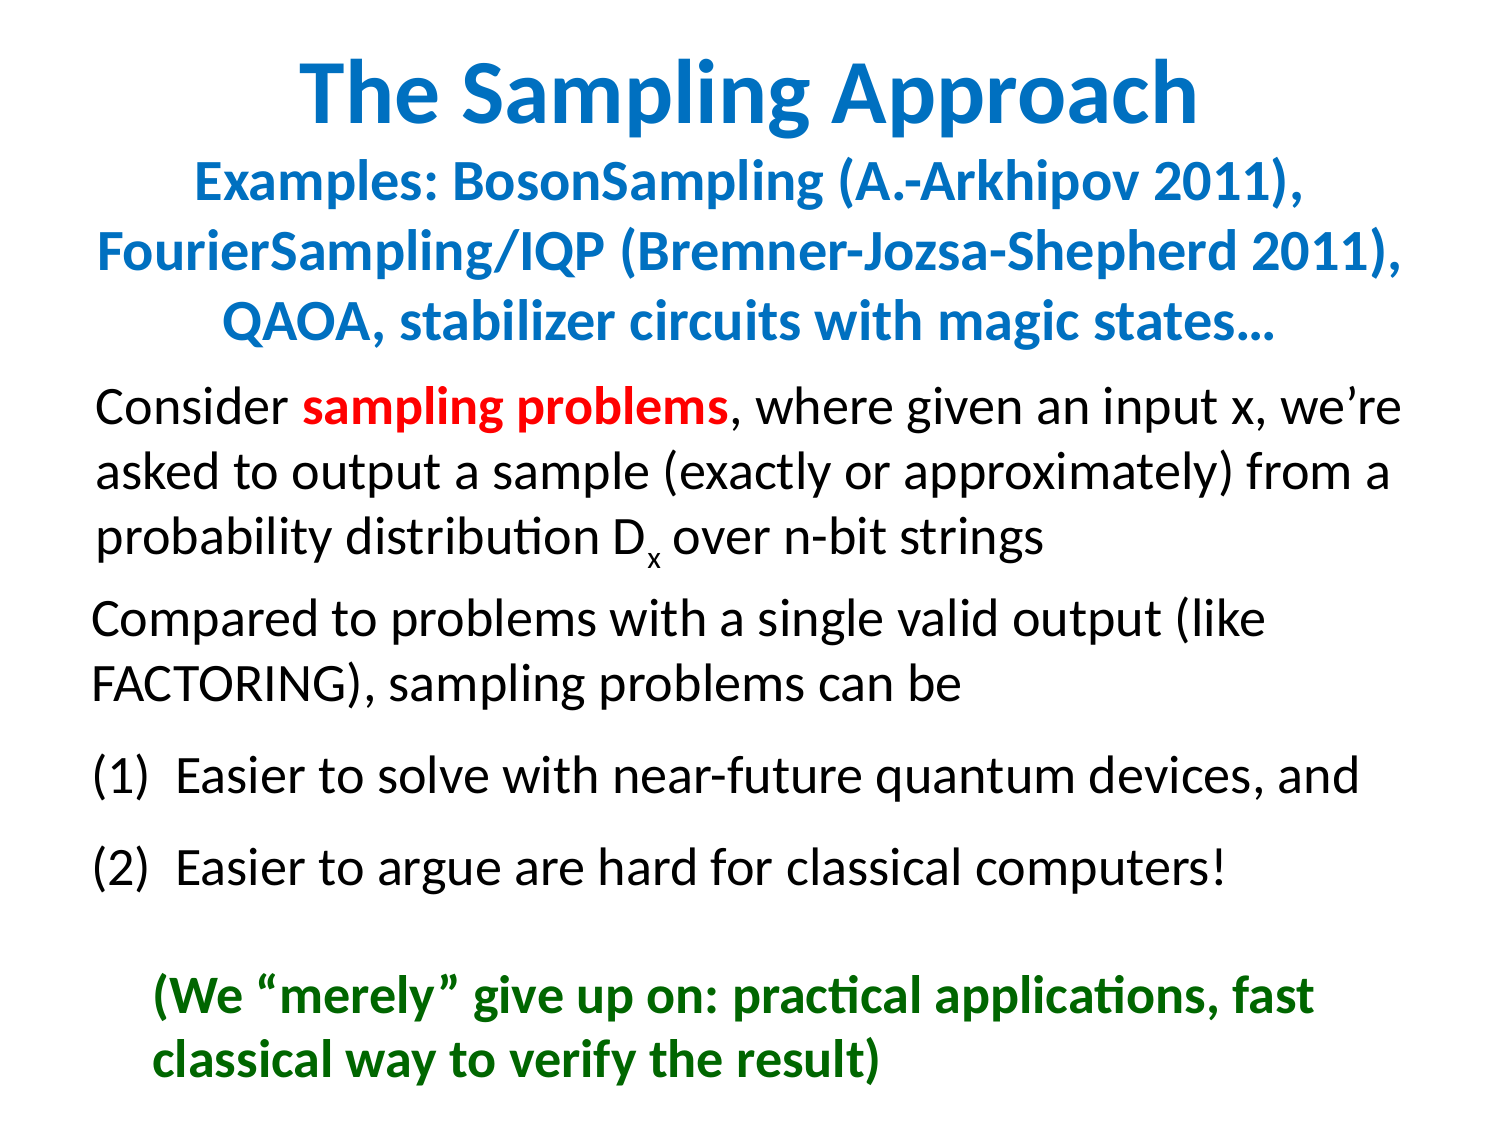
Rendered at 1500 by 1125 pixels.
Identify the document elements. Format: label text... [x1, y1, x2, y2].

text_box Consider sampling problems, where given an input x, we’re asked to output a sample (exactly or approximately) from a probability distribution Dx over n-bit strings [80, 363, 1429, 582]
text_box (We “merely” give up on: practical applications, fast classical way to verify the result) [137, 951, 1418, 1097]
text_box Compared to problems with a single valid output (like Factoring), sampling problems can be Easier to solve with near-future quantum devices, and Easier to argue are hard for classical computers! [76, 575, 1424, 905]
text_box The Sampling Approach Examples: BosonSampling (A.-Arkhipov 2011), FourierSampling/IQP (Bremner-Jozsa-Shepherd 2011), QAOA, stabilizer circuits with magic states… [74, 24, 1425, 360]
